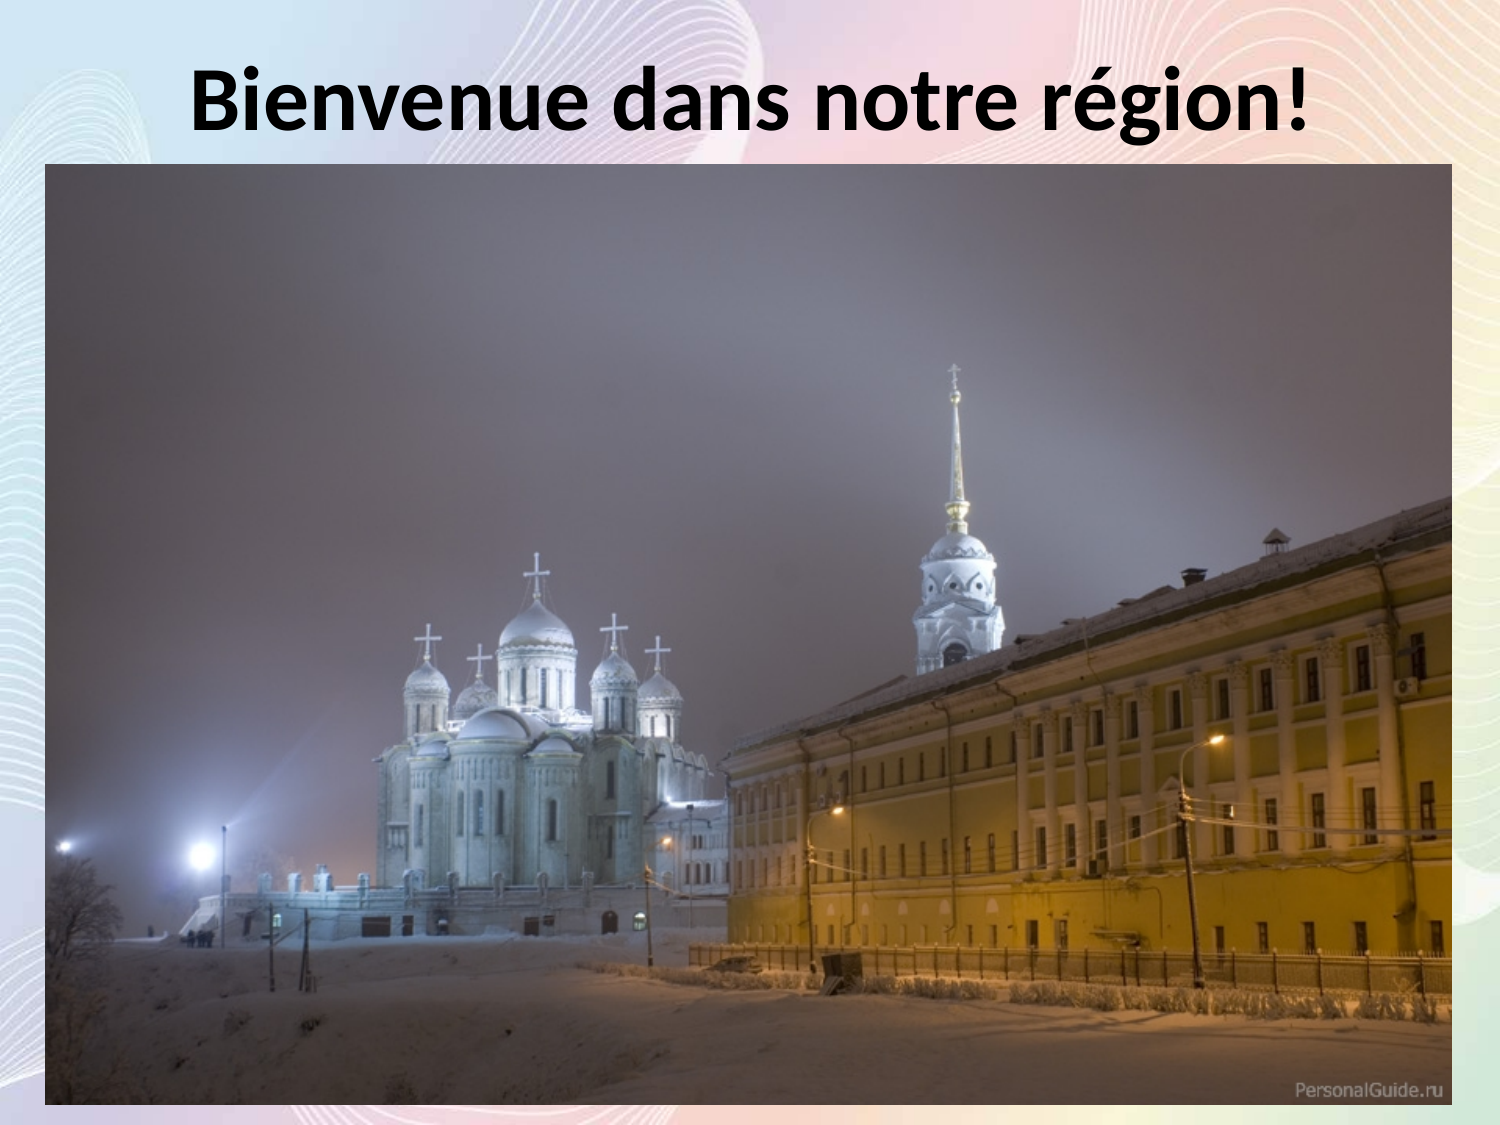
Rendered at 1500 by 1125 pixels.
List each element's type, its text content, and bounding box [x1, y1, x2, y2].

picture [0, 0, 1500, 1125]
title Bienvenue dans notre région! [76, 0, 1427, 162]
